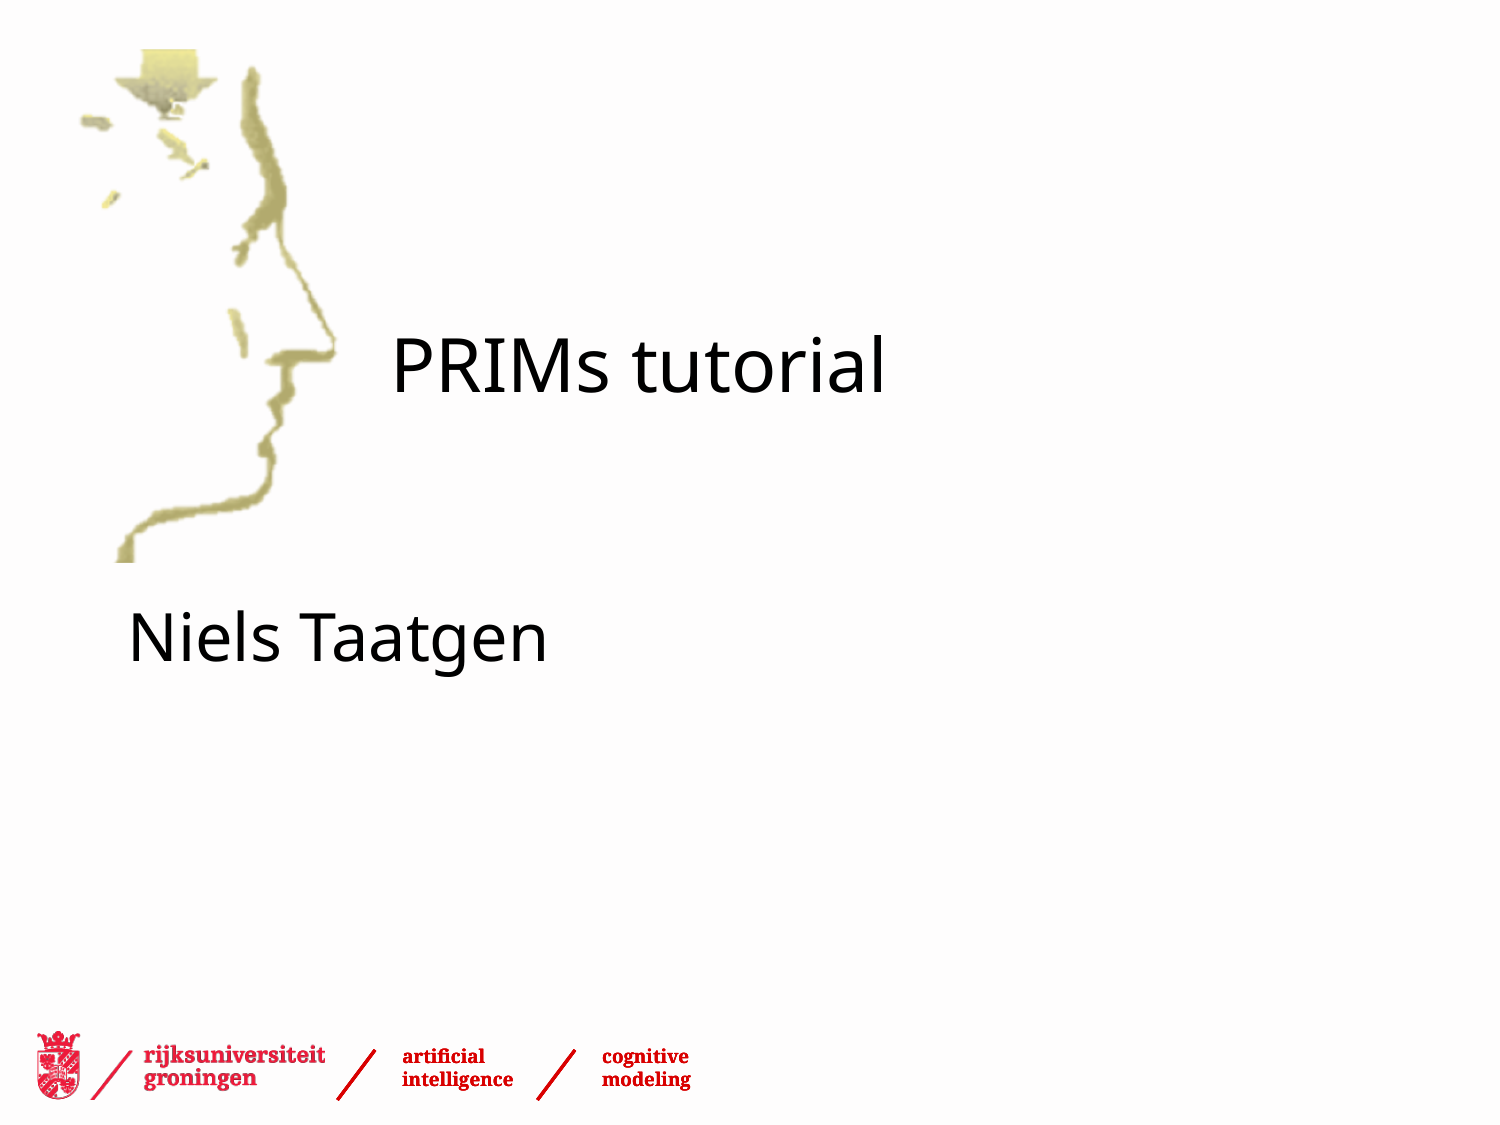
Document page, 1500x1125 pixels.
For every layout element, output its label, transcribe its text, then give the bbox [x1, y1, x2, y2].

title PRIMs tutorial [374, 212, 1388, 513]
subtitle Niels Taatgen [112, 587, 1388, 876]
picture [24, 49, 341, 563]
